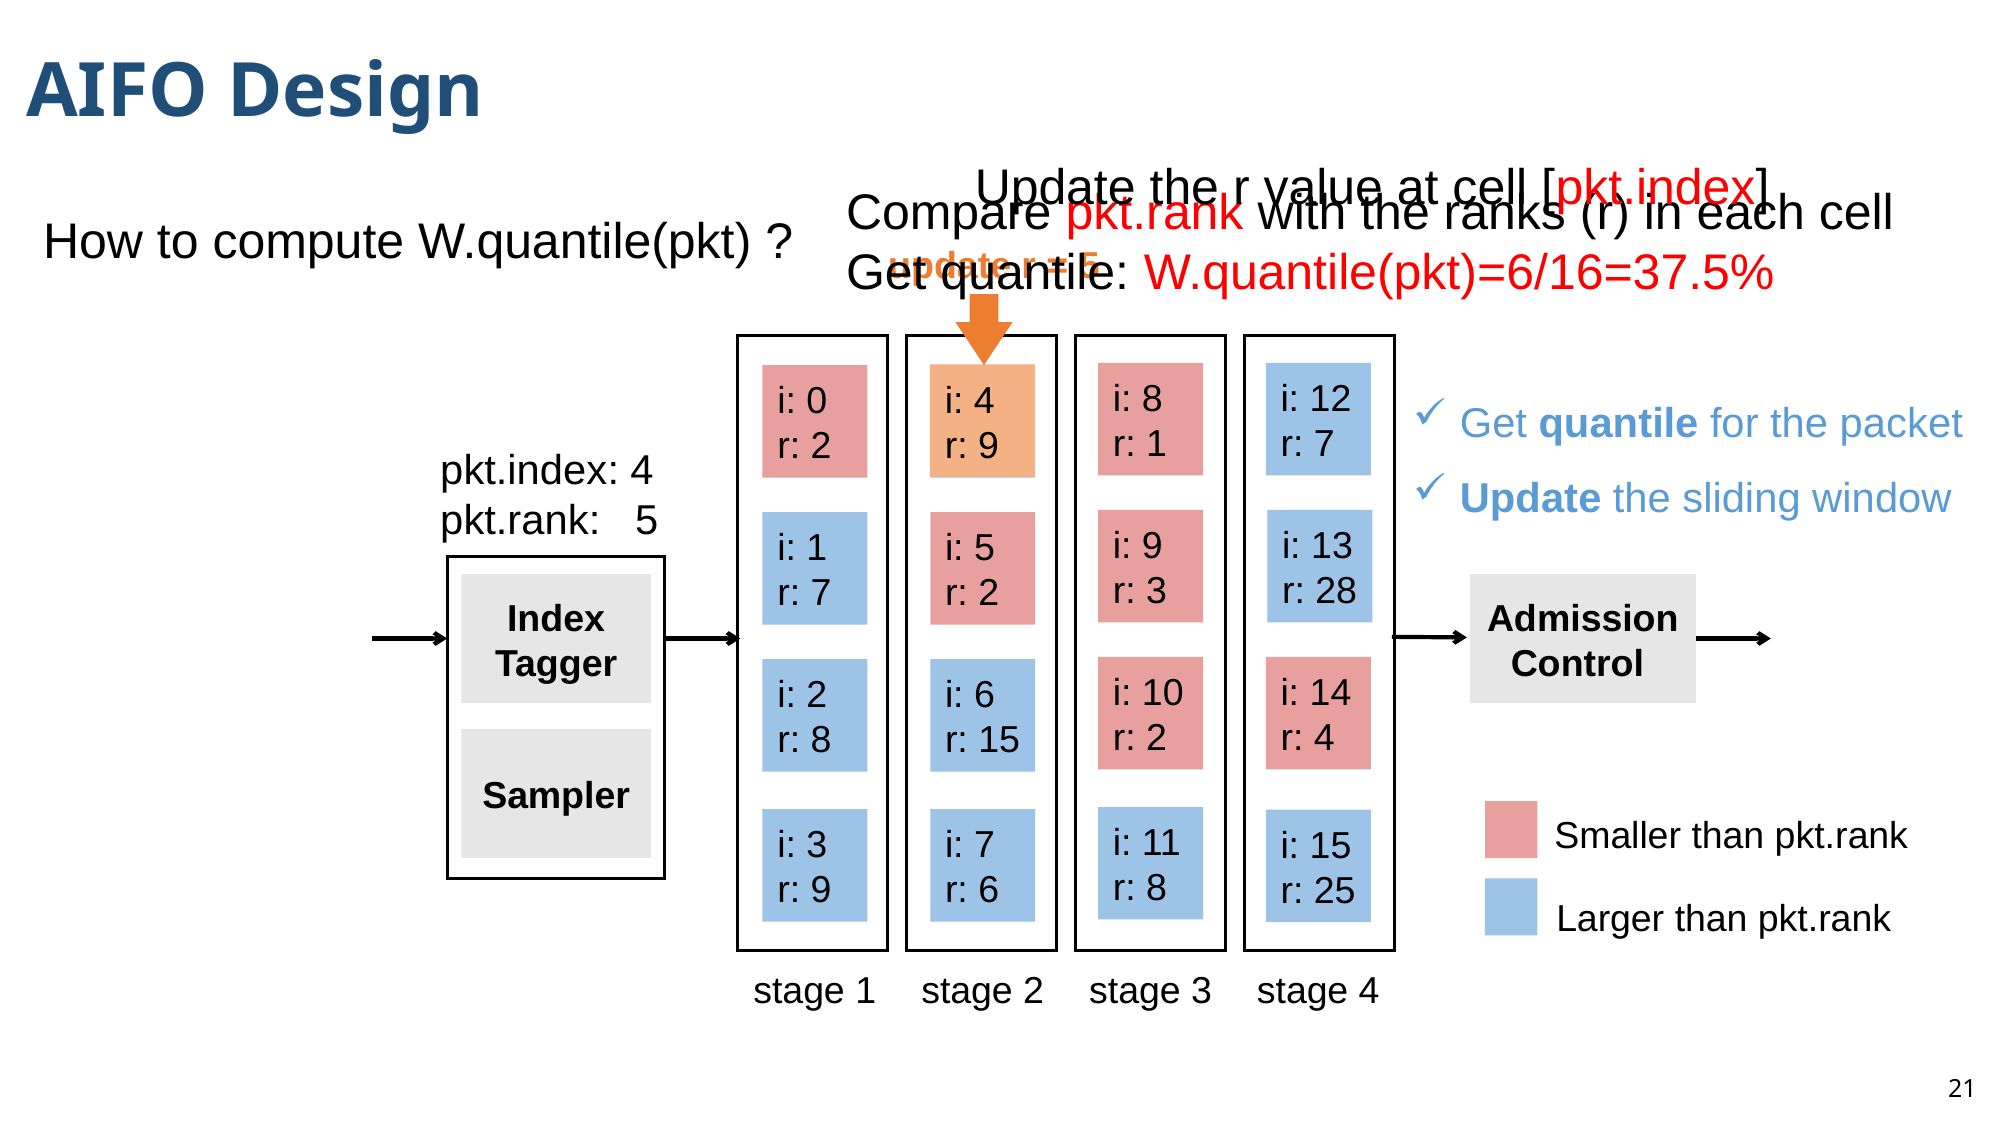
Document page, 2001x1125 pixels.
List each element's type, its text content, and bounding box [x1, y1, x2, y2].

text_box Compare pkt.rank with the ranks (r) in each cell Get quantile: W.quantile(pkt)=6/16=37.5% [831, 171, 1910, 307]
text_box stage 2 [906, 959, 1059, 1019]
text_box Get quantile for the packet Update the sliding window [1398, 363, 1979, 529]
text_box stage 1 [738, 959, 892, 1019]
text_box Larger than pkt.rank [1541, 887, 1907, 947]
text_box [1484, 800, 1538, 859]
text_box [1075, 335, 1227, 952]
text_box [446, 556, 666, 879]
text_box How to compute W.quantile(pkt) ? [28, 201, 809, 277]
text_box Sampler [460, 728, 652, 859]
title AIFO Design [11, 0, 1853, 201]
text_box pkt.index: 4 pkt.rank: 5 [425, 435, 674, 551]
text_box [737, 335, 889, 952]
text_box Admission Control [1469, 573, 1697, 704]
text_box [1484, 877, 1538, 936]
text_box [906, 335, 1058, 952]
text_box Update the r value at cell [pkt.index] [959, 146, 1785, 222]
text_box stage 3 [1074, 959, 1227, 1019]
text_box [953, 307, 1015, 367]
text_box stage 4 [1242, 959, 1395, 1019]
slide_number 20 [1541, 1059, 1992, 1120]
text_box Smaller than pkt.rank [1539, 803, 1923, 864]
text_box [1244, 335, 1396, 952]
